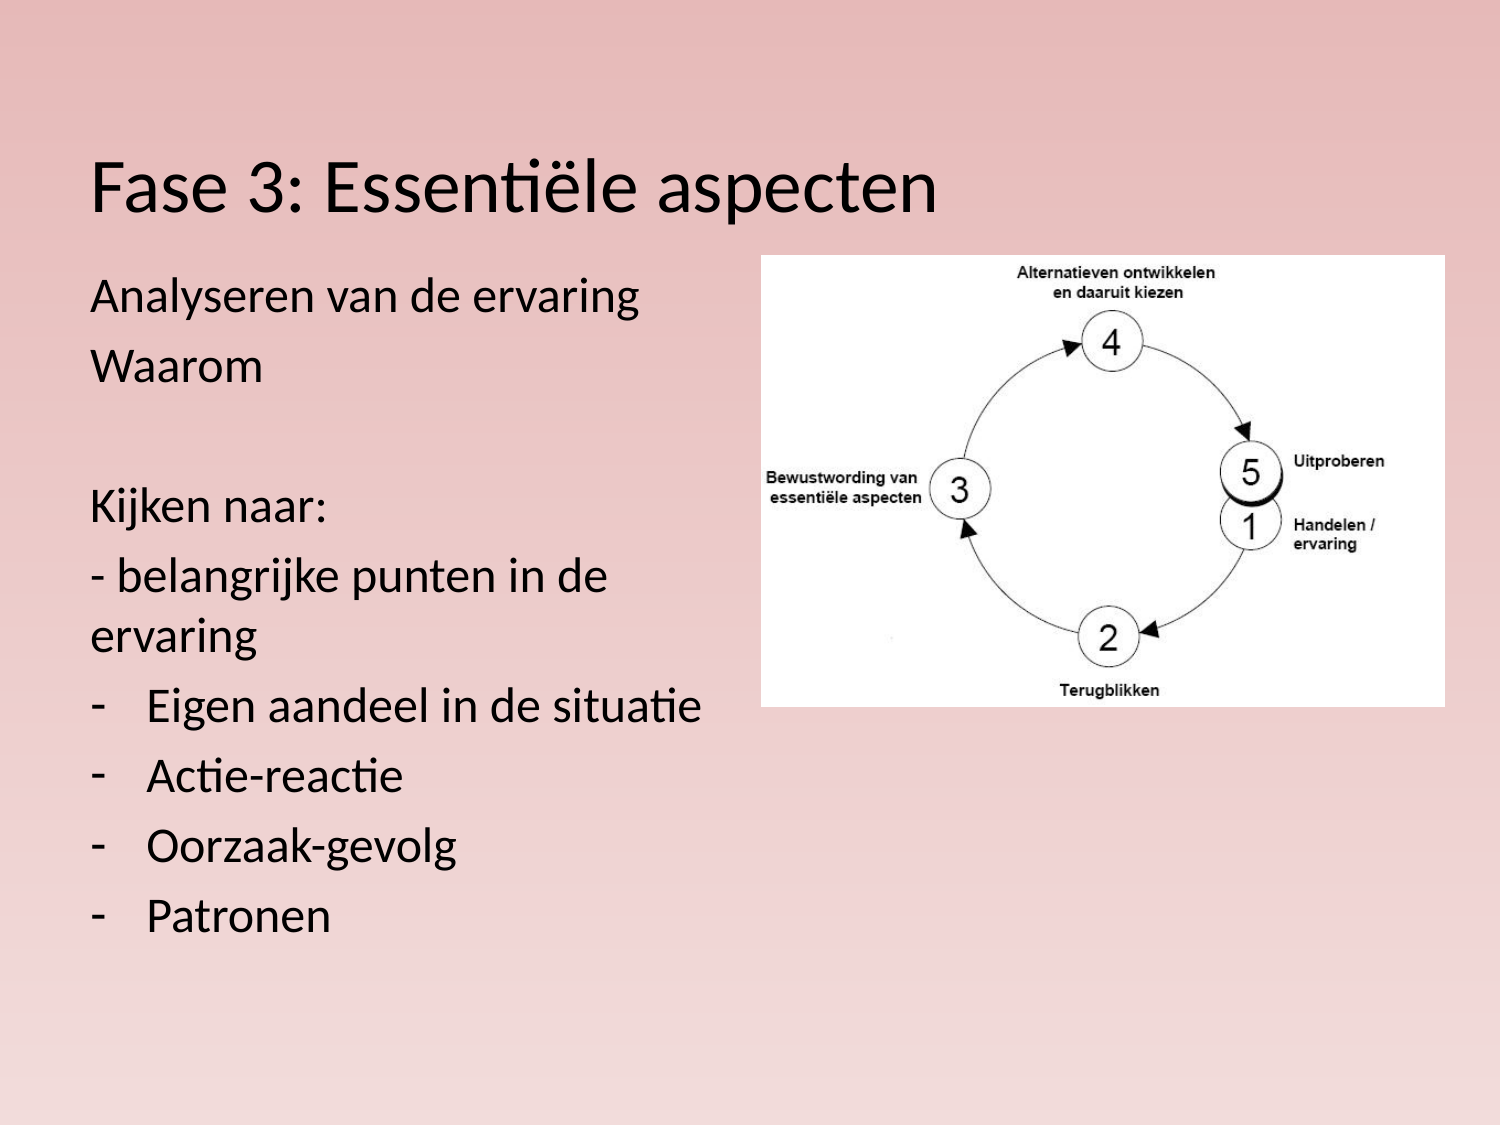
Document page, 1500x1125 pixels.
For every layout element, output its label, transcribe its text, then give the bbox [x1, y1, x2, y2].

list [761, 255, 1445, 708]
title Fase 3: Essentiële aspecten [75, 44, 963, 236]
list Analyseren van de ervaring Waarom Kijken naar: - belangrijke punten in de ervaring Eigen aandeel in de situatie Actie-reactie Oorzaak-gevolg Patronen [75, 255, 786, 1005]
